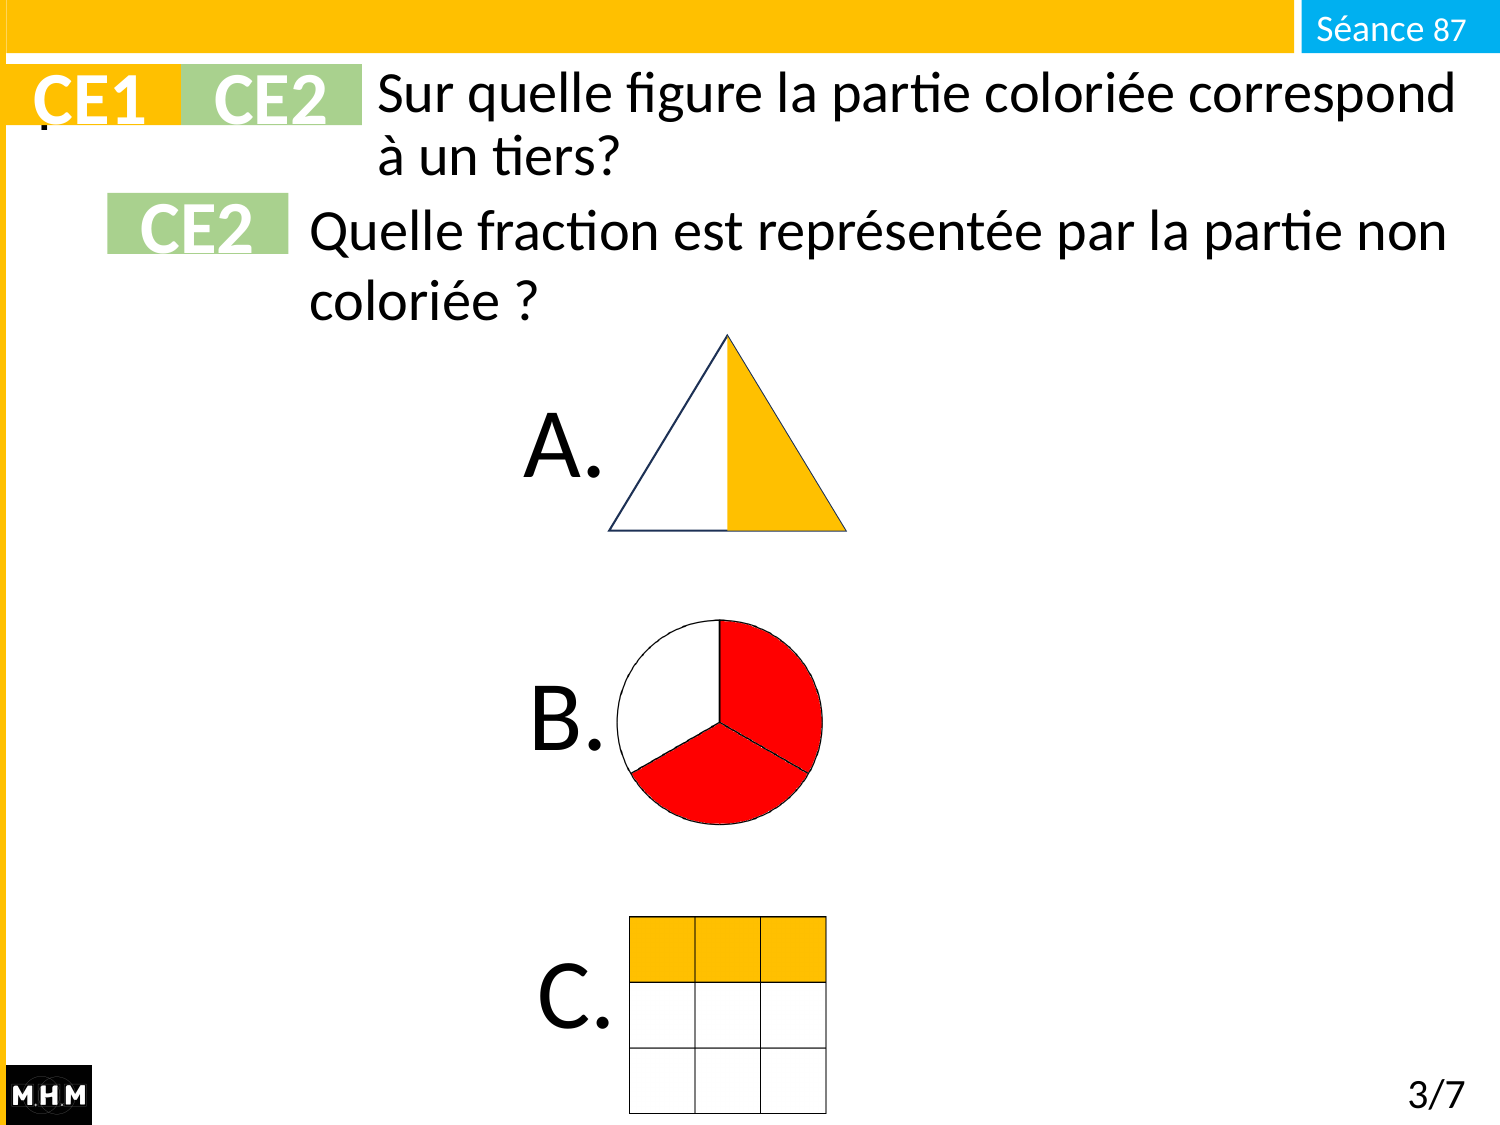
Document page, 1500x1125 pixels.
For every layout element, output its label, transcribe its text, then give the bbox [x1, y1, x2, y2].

text_box B. [513, 642, 607, 778]
text_box CE2 [106, 192, 289, 255]
text_box CE2 [182, 63, 363, 126]
text_box A. [508, 369, 659, 505]
picture [6, 1065, 92, 1125]
text_box [726, 340, 848, 532]
picture [627, 914, 828, 1116]
text_box [607, 340, 726, 532]
text_box C. [522, 921, 627, 1056]
text_box Quelle fraction est représentée par la partie non coloriée ? [294, 184, 1500, 340]
list 3/7 [1373, 1064, 1500, 1125]
title Sur quelle figure la partie coloriée correspond à un tiers? [362, 138, 1494, 184]
text_box CE1 [0, 63, 182, 126]
picture [607, 619, 824, 826]
